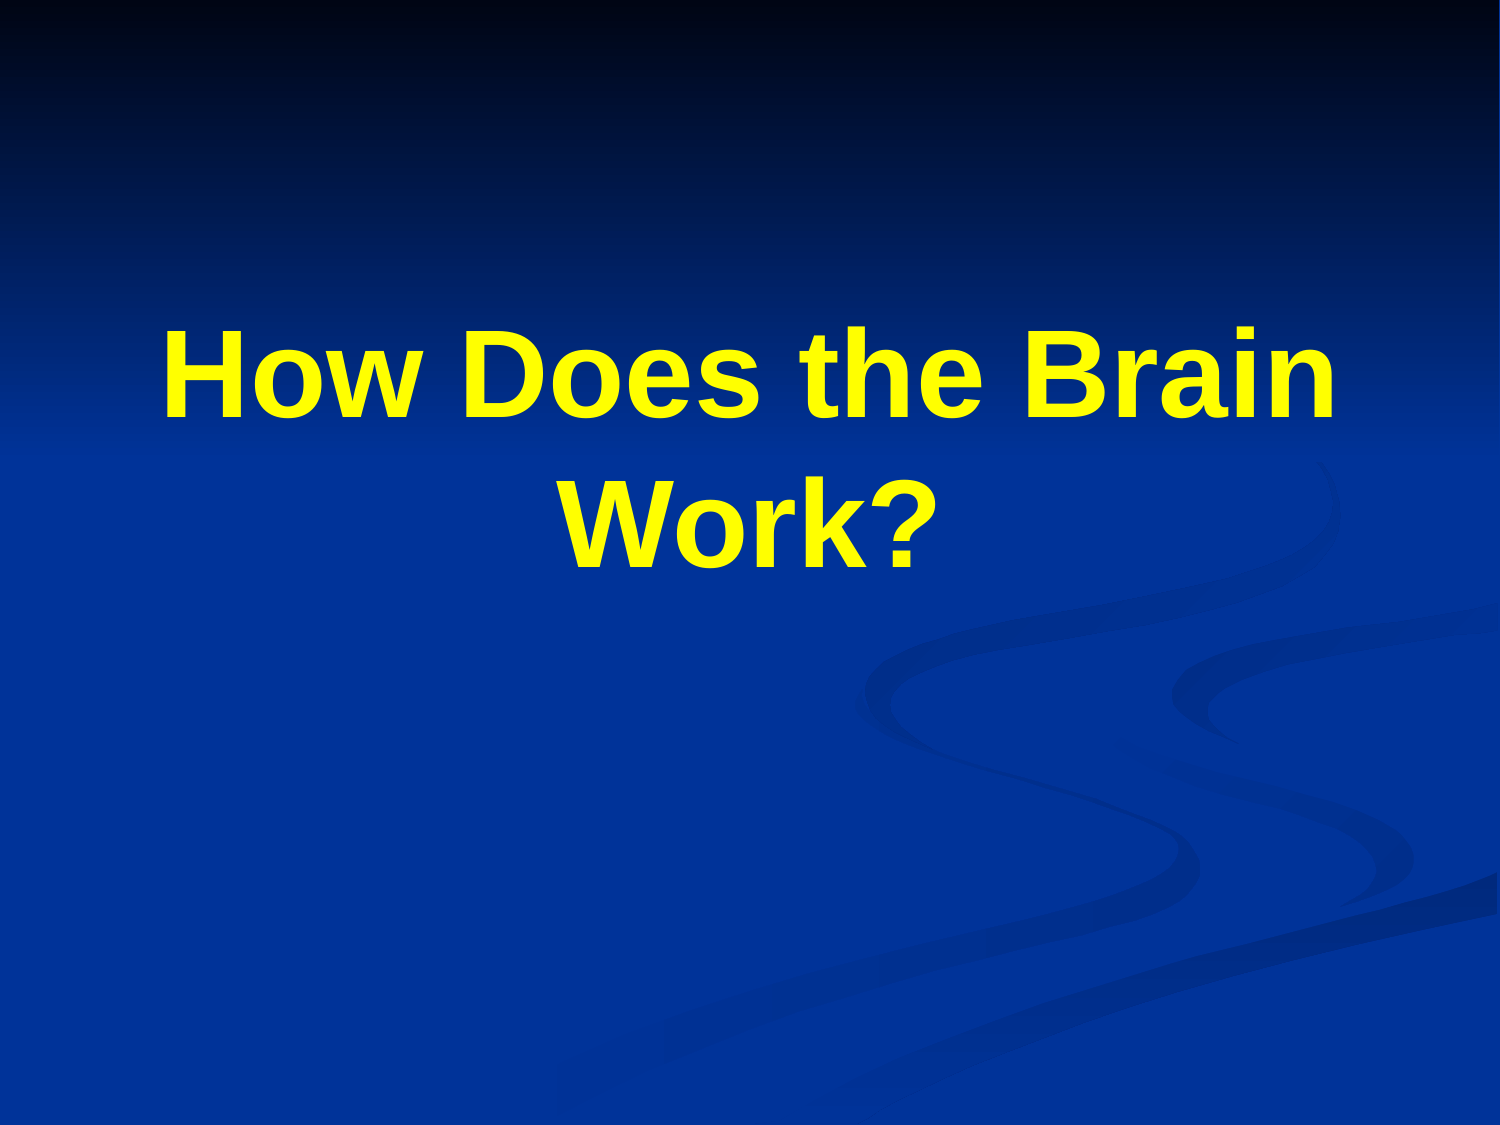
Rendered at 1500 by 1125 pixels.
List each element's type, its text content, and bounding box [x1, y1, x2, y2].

title How Does the Brain Work? [112, 284, 1388, 600]
